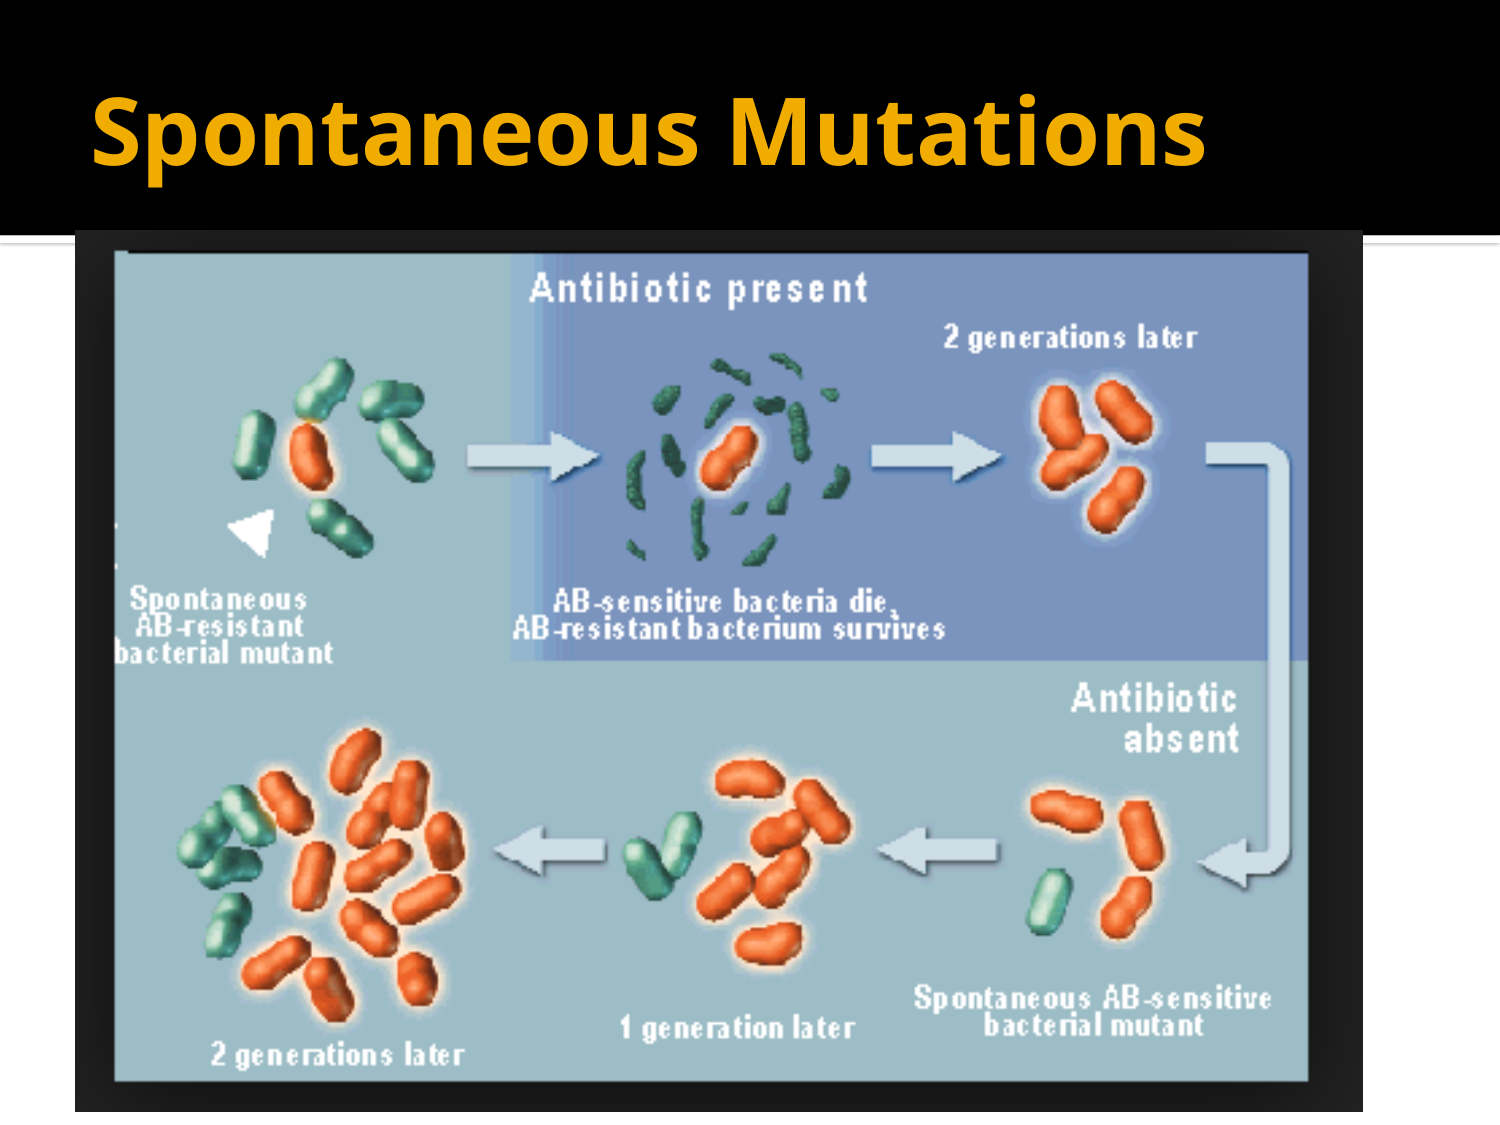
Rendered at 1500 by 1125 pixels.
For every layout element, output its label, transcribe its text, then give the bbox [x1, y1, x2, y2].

title Spontaneous Mutations [75, 25, 1425, 231]
picture [74, 230, 1363, 1112]
